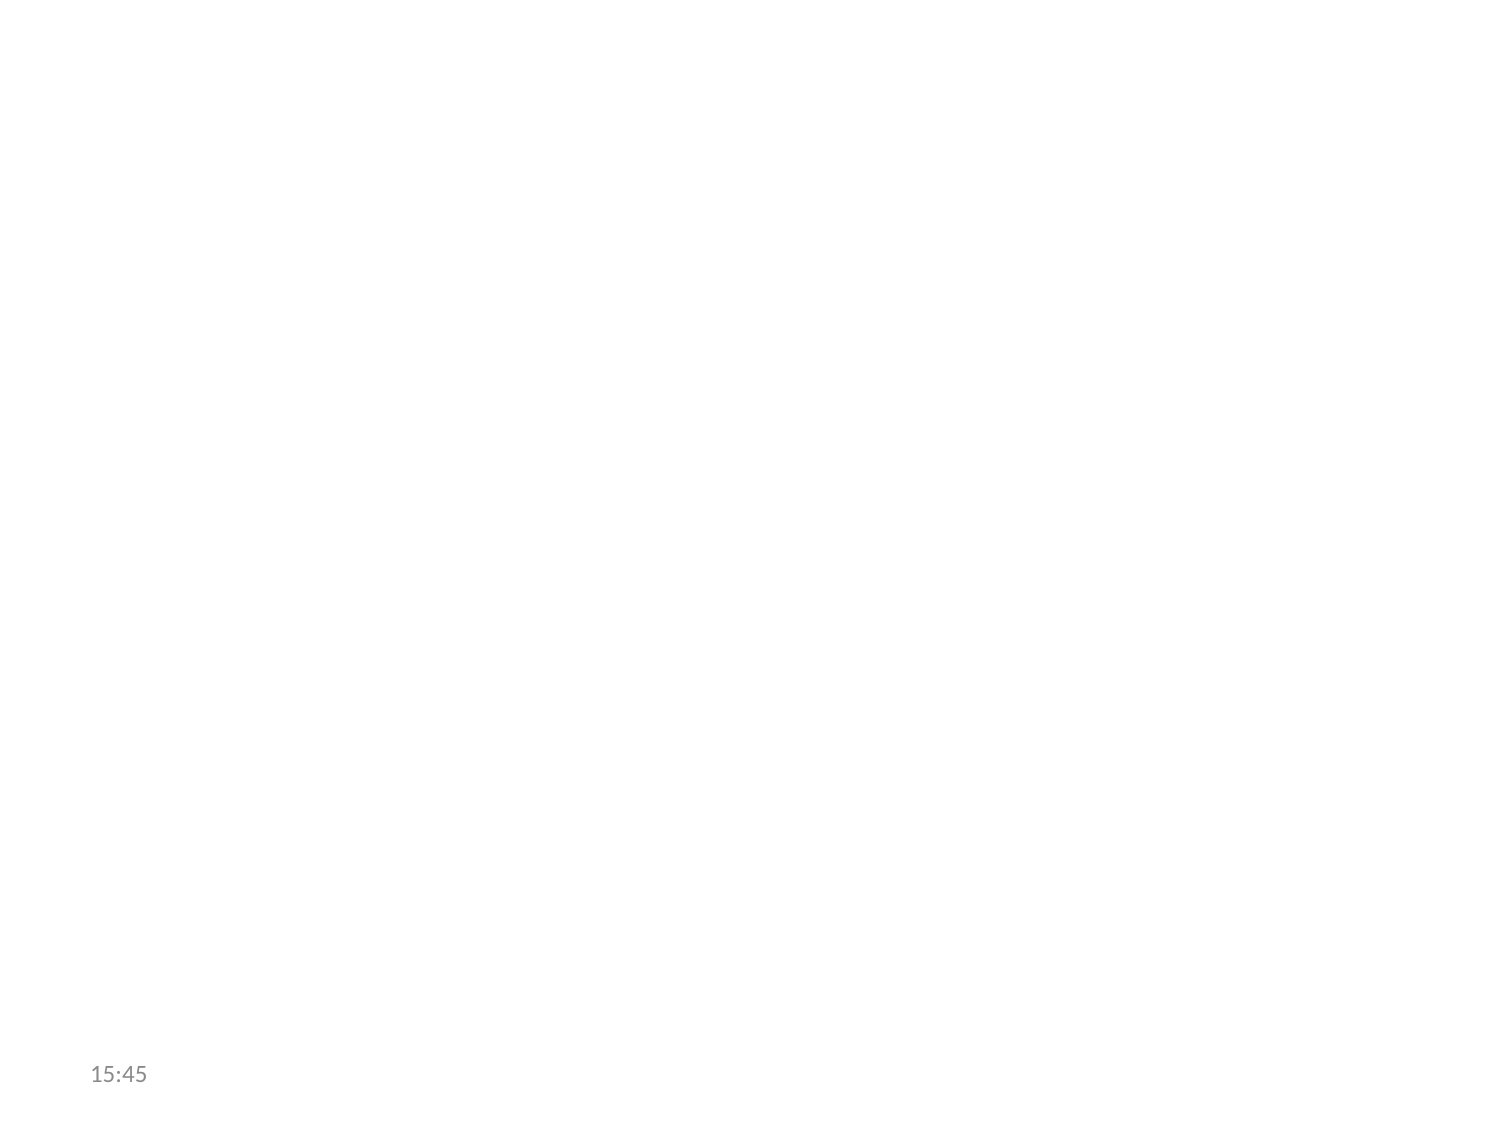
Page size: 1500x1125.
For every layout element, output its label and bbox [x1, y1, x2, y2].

slide_number [75, 1042, 425, 1103]
